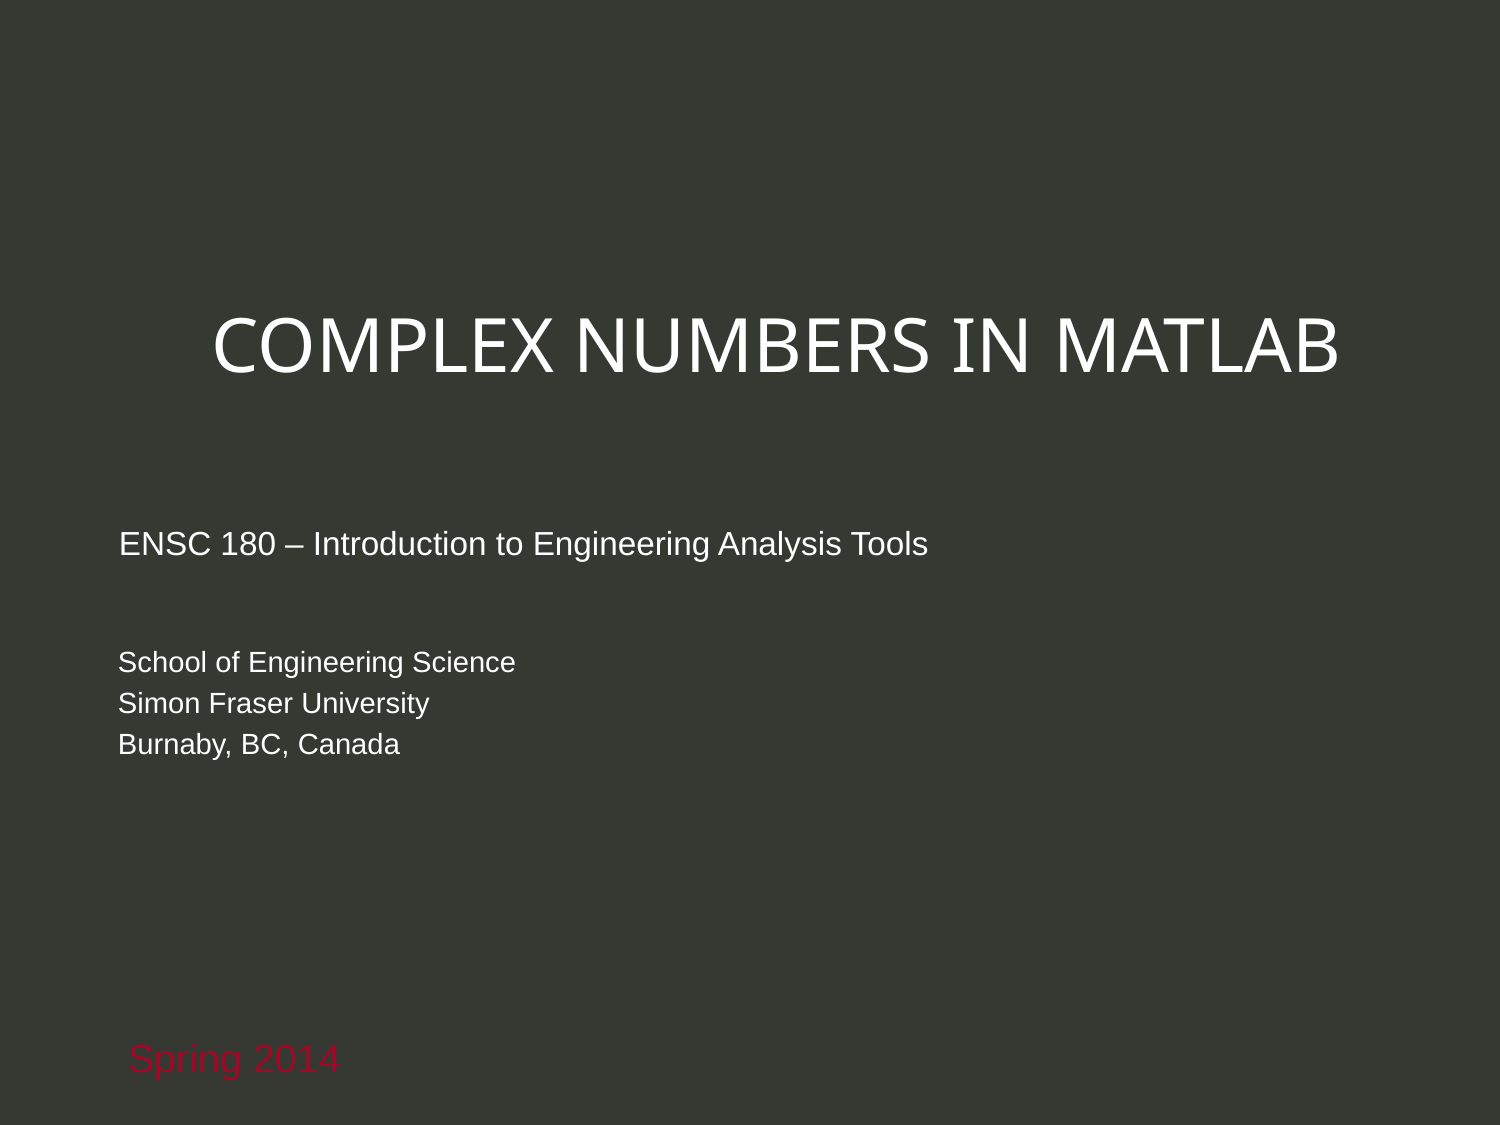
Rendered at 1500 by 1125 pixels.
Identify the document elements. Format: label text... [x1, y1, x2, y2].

title Complex Numbers in Matlab [108, 290, 1446, 391]
slide_number Spring 2014 [112, 1025, 538, 1100]
subtitle ENSC 180 – Introduction to Engineering Analysis Tools [103, 515, 1429, 591]
